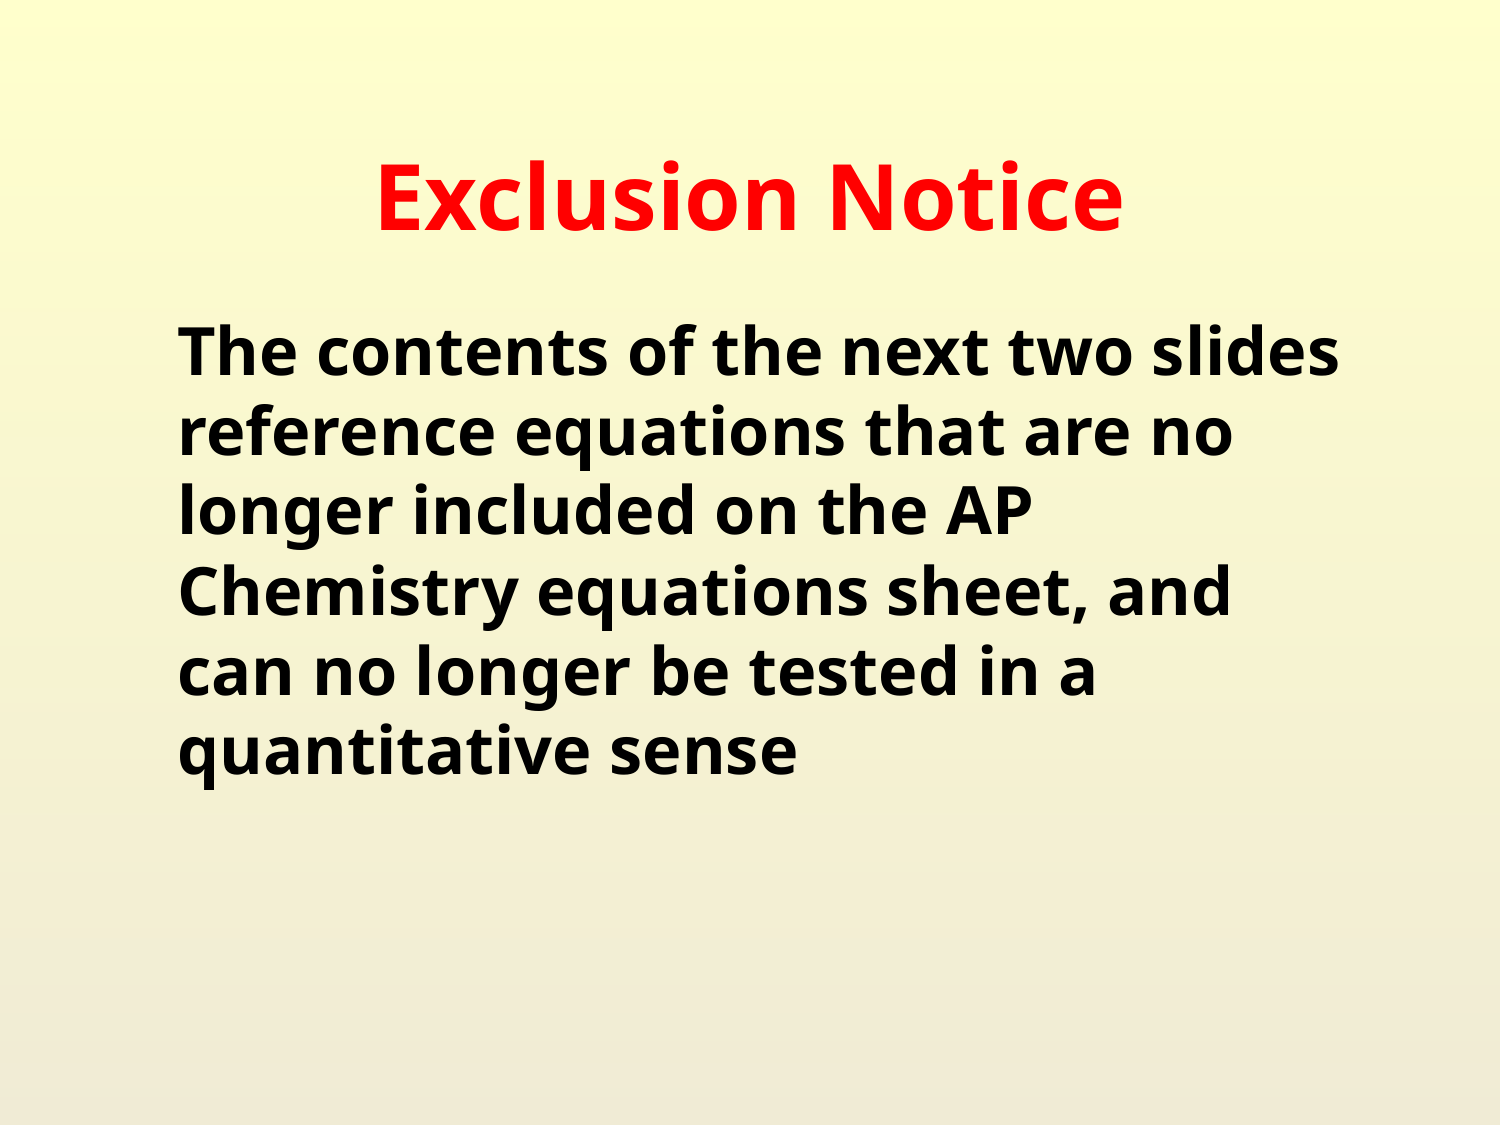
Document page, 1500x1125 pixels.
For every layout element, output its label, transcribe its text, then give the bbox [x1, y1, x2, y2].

title Exclusion Notice [112, 99, 1388, 288]
text_box The contents of the next two slides reference equations that are no longer included on the AP Chemistry equations sheet, and can no longer be tested in a quantitative sense [162, 301, 1375, 796]
